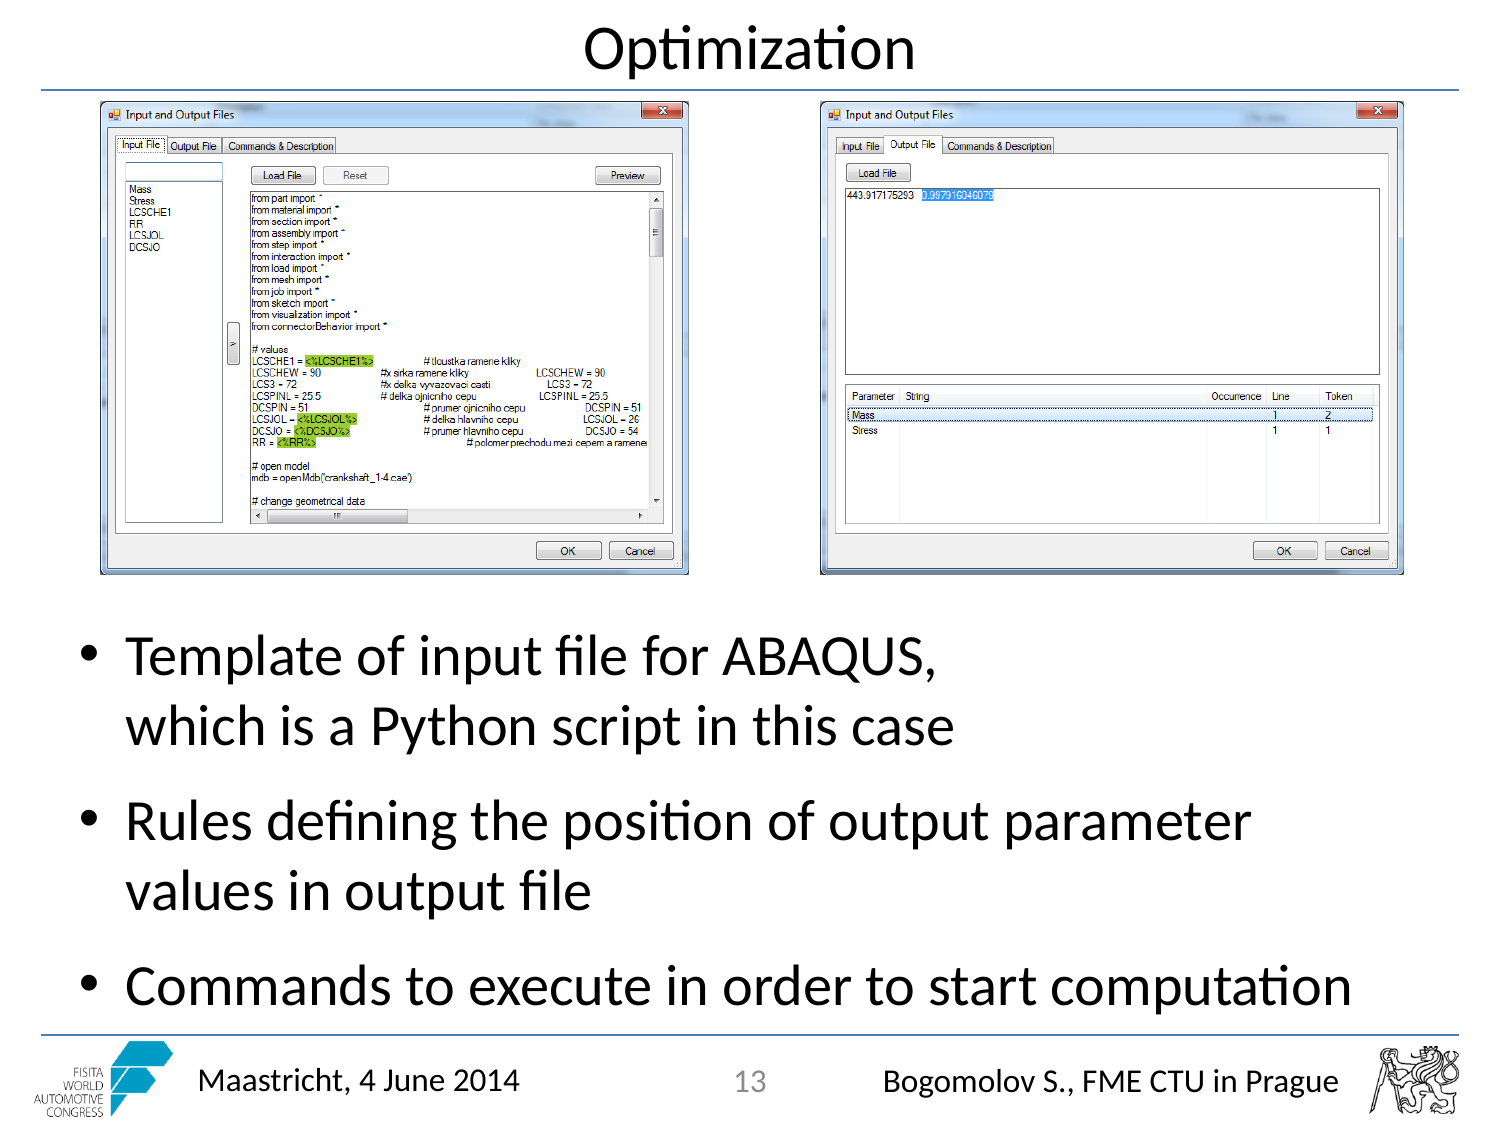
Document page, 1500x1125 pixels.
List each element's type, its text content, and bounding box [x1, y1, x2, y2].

picture [31, 1037, 174, 1119]
picture [100, 101, 689, 575]
picture [820, 101, 1404, 575]
slide_number 13 [711, 1049, 789, 1110]
text_box Template of input file for ABAQUS, which is a Python script in this case Rules defining the position of output parameter values in output file Commands to execute in order to start computation [64, 609, 1369, 1025]
picture [1369, 1046, 1459, 1114]
title Optimization [75, 0, 1425, 90]
